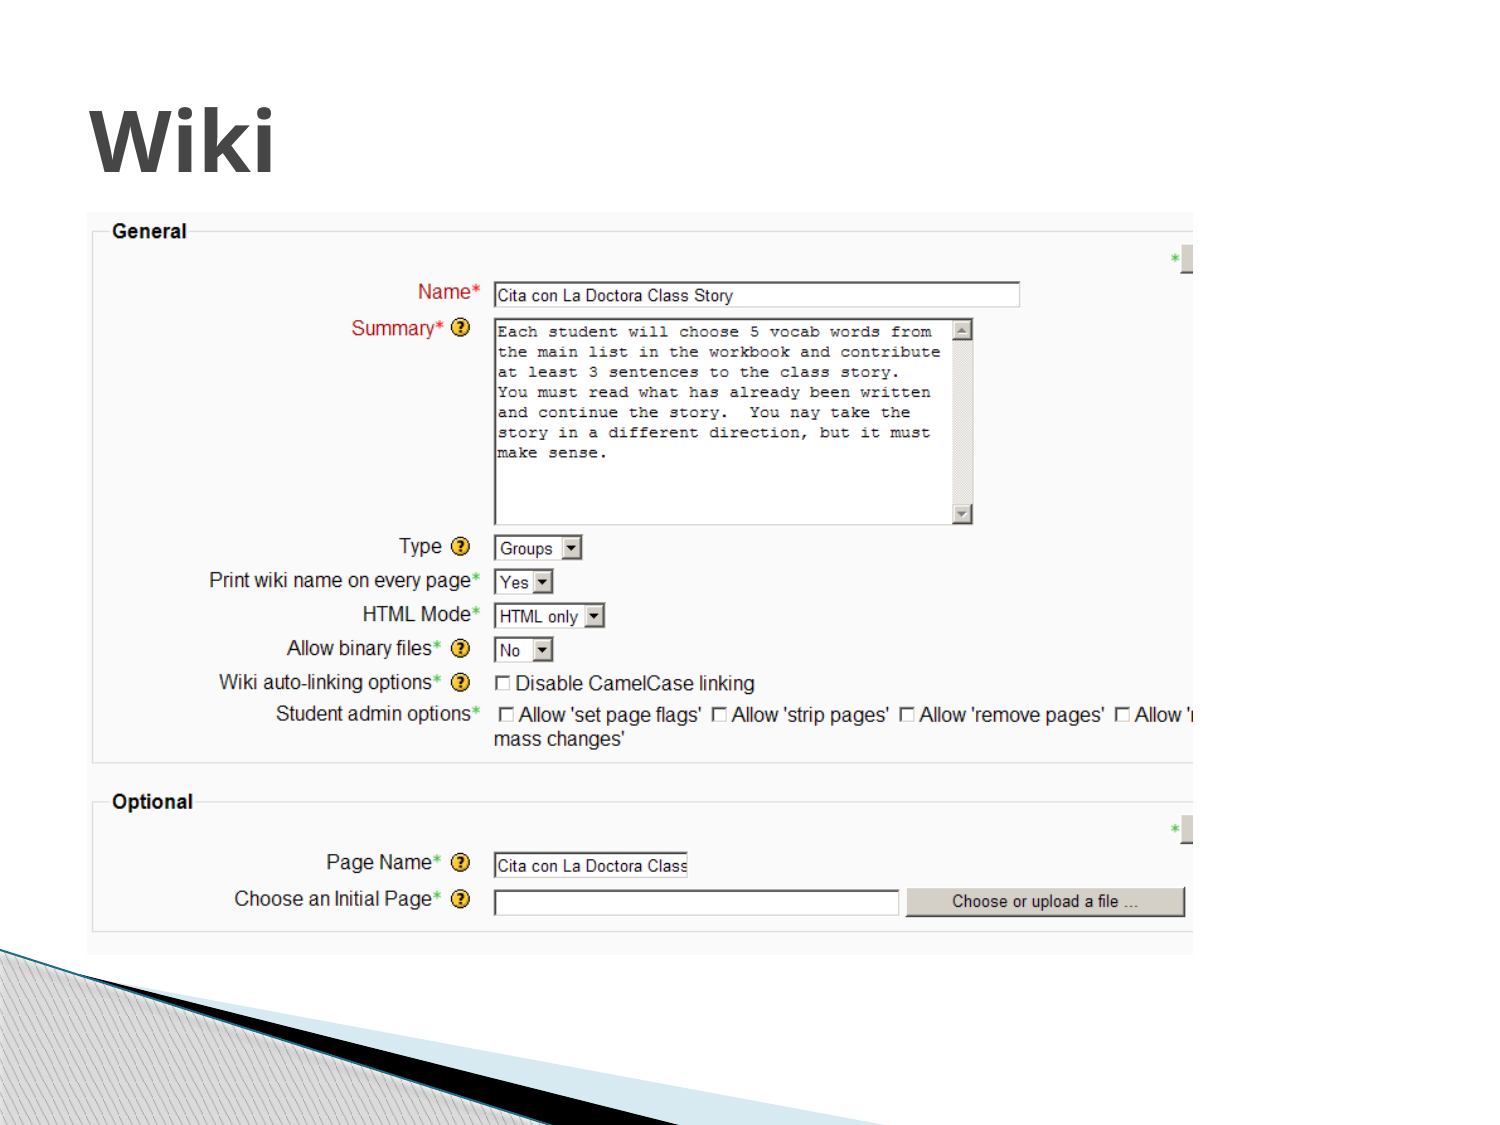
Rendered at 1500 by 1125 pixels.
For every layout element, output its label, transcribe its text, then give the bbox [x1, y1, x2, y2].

title Wiki [75, 45, 1425, 233]
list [87, 212, 1193, 956]
